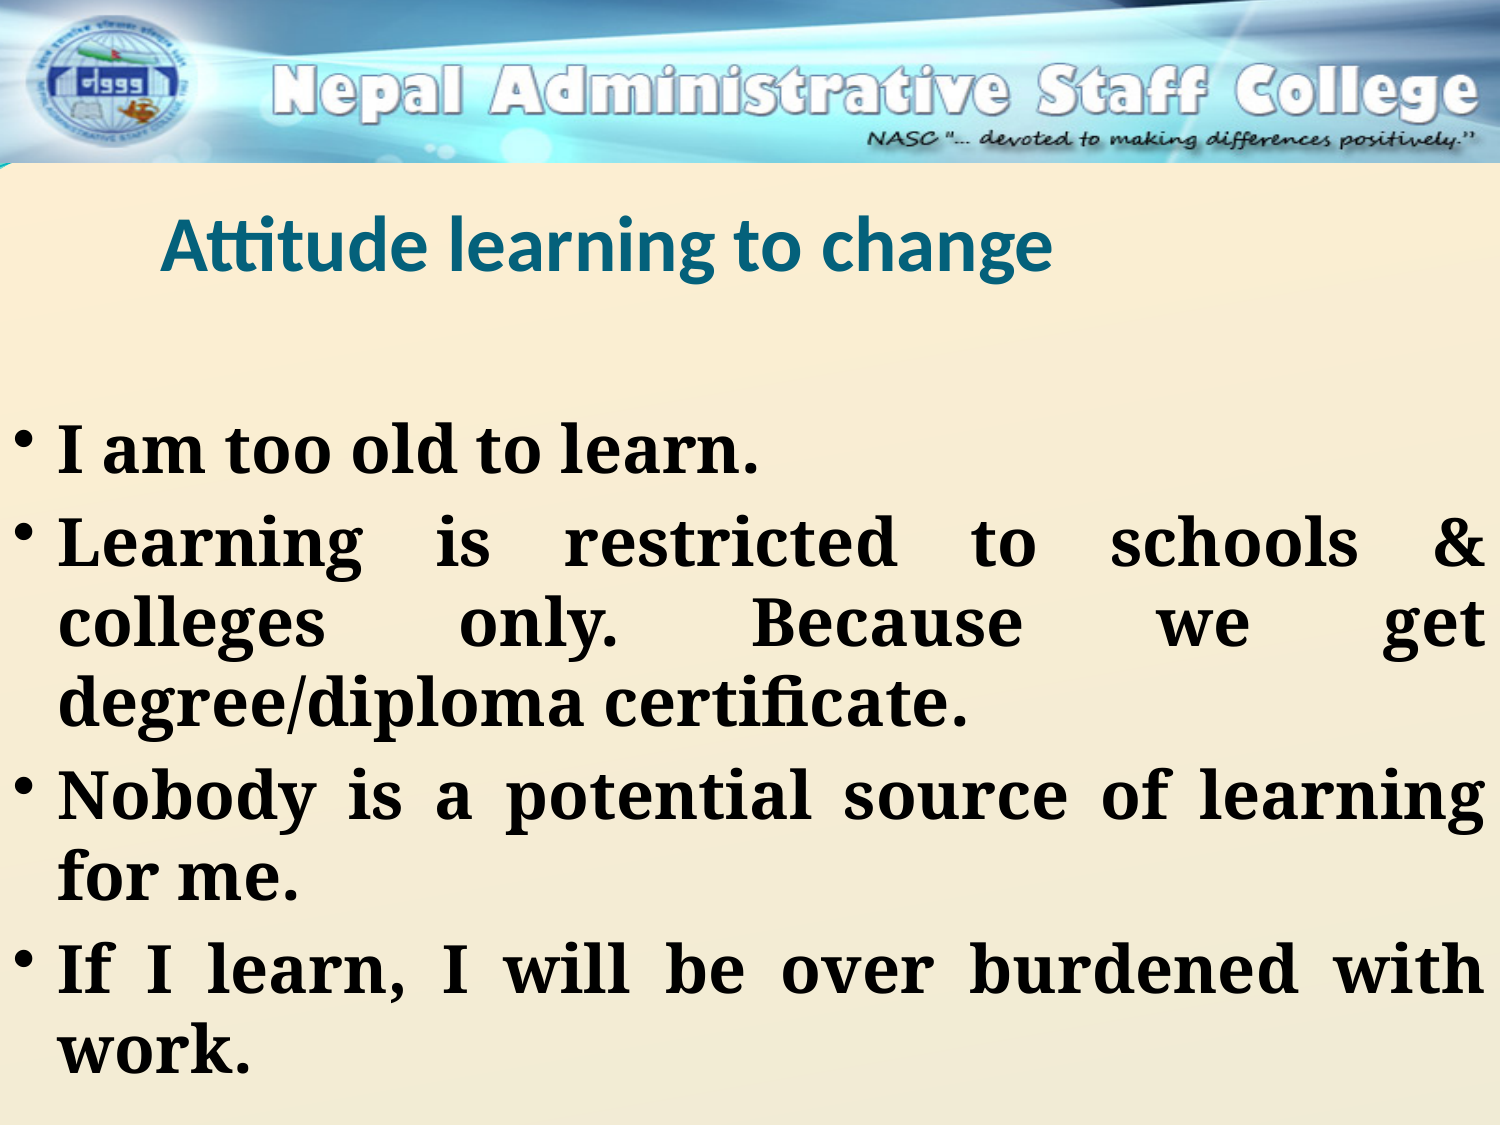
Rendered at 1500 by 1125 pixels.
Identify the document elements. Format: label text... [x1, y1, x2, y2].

list I am too old to learn. Learning is restricted to schools & colleges only. Because we get degree/diploma certificate. Nobody is a potential source of learning for me. If I learn, I will be over burdened with work. [0, 399, 1500, 1125]
picture [0, 0, 1500, 163]
title Attitude learning to change [160, 161, 1308, 288]
